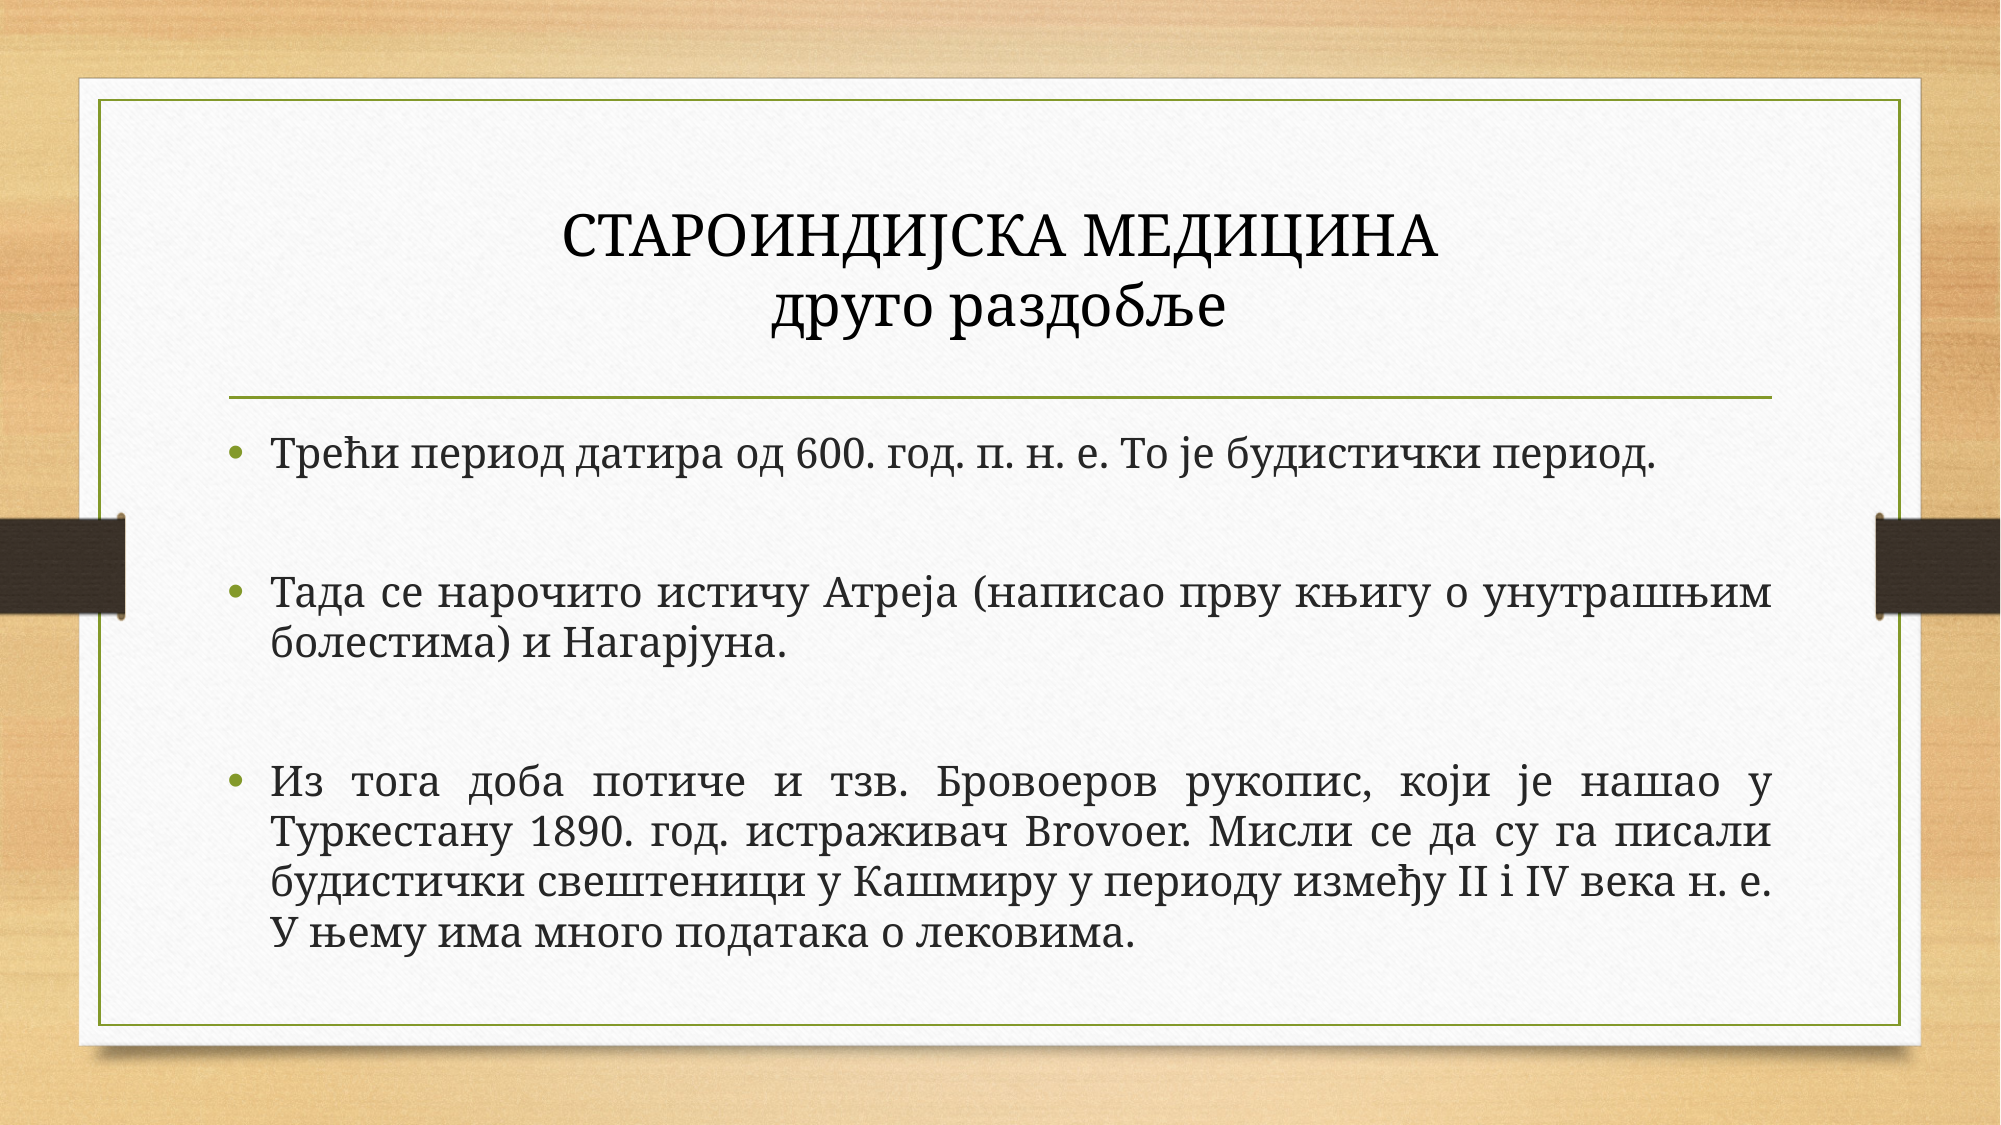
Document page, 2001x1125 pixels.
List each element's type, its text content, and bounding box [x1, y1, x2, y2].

list Трећи период датира од 600. год. п. н. е. То је будистички период. Тада се нарочито истичу Атреја (написао прву књигу о унутрашњим болестима) и Нагарјуна. Из тога доба потиче и тзв. Бровоеров рукопис, који је нашао у Туркестану 1890. год. истраживач Brovoer. Мисли се да су га писали будистички свештеници у Кашмиру у периоду између II i IV века н. е. У њему има много података о лековима. [212, 419, 1788, 964]
picture [0, 0, 2001, 1125]
title СТАРОИНДИЈСКА МЕДИЦИНА друго раздобље [212, 161, 1788, 375]
